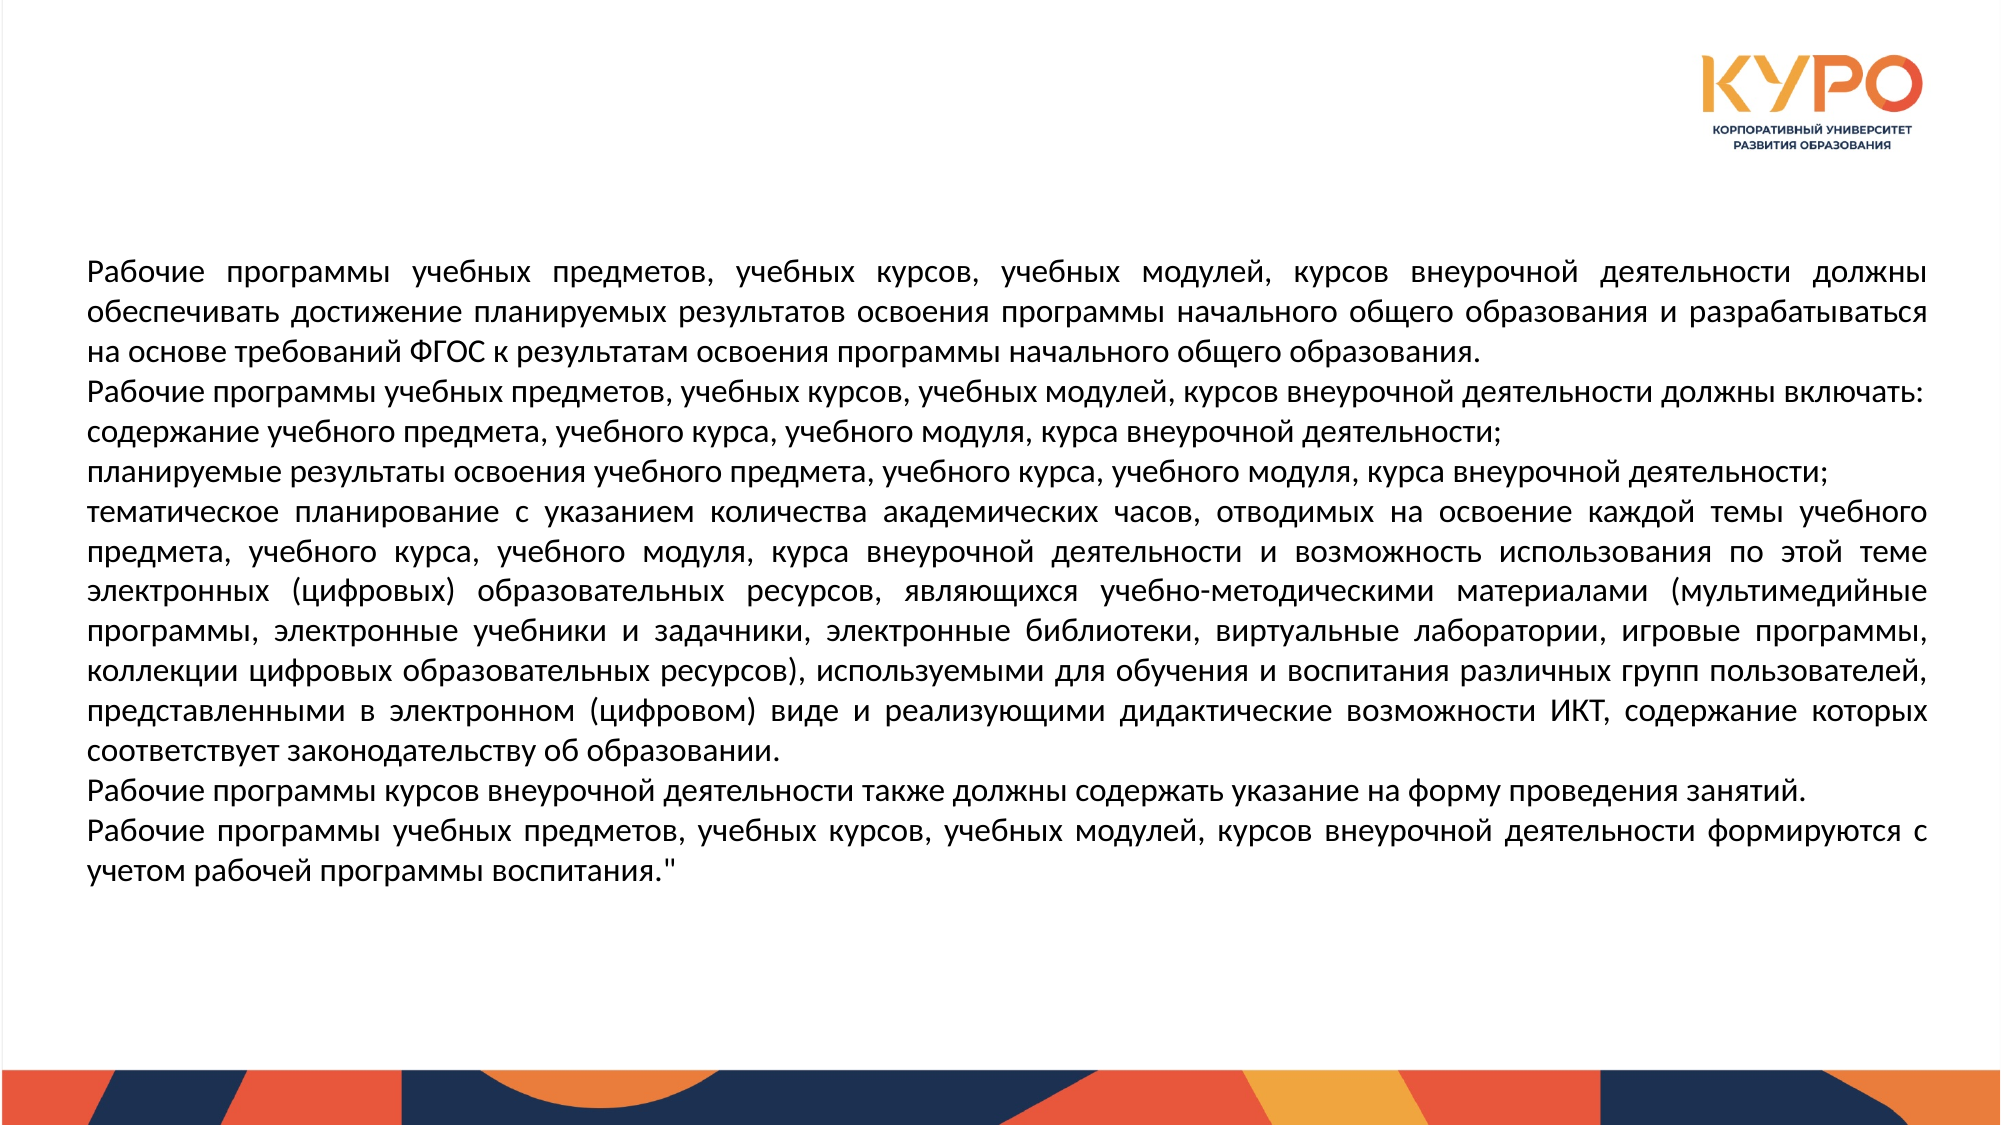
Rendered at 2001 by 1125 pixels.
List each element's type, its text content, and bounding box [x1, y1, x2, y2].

picture [0, 0, 2001, 1125]
text_box Рабочие программы учебных предметов, учебных курсов, учебных модулей, курсов внеурочной деятельности должны обеспечивать достижение планируемых результатов освоения программы начального общего образования и разрабатываться на основе требований ФГОС к результатам освоения программы начального общего образования. Рабочие программы учебных предметов, учебных курсов, учебных модулей, курсов внеурочной деятельности должны включать: содержание учебного предмета, учебного курса, учебного модуля, курса внеурочной деятельности; планируемые результаты освоения учебного предмета, учебного курса, учебного модуля, курса внеурочной деятельности; тематическое планирование с указанием количества академических часов, отводимых на освоение каждой темы учебного предмета, учебного курса, учебного модуля, курса внеурочной деятельности и возможность использования по этой теме электронных (цифровых) образовательных ресурсов, являющихся учебно-методическими материалами (мультимедийные программы, электронные учебники и задачники, электронные библиотеки, виртуальные лаборатории, игровые программы, коллекции цифровых образовательных ресурсов), используемыми для обучения и воспитания различных групп пользователей, представленными в электронном (цифровом) виде и реализующими дидактические возможности ИКТ, содержание которых соответствует законодательству об образовании. Рабочие программы курсов внеурочной деятельности также должны содержать указание на форму проведения занятий. Рабочие программы учебных предметов, учебных курсов, учебных модулей, курсов внеурочной деятельности формируются с учетом рабочей программы воспитания." [72, 241, 1946, 896]
